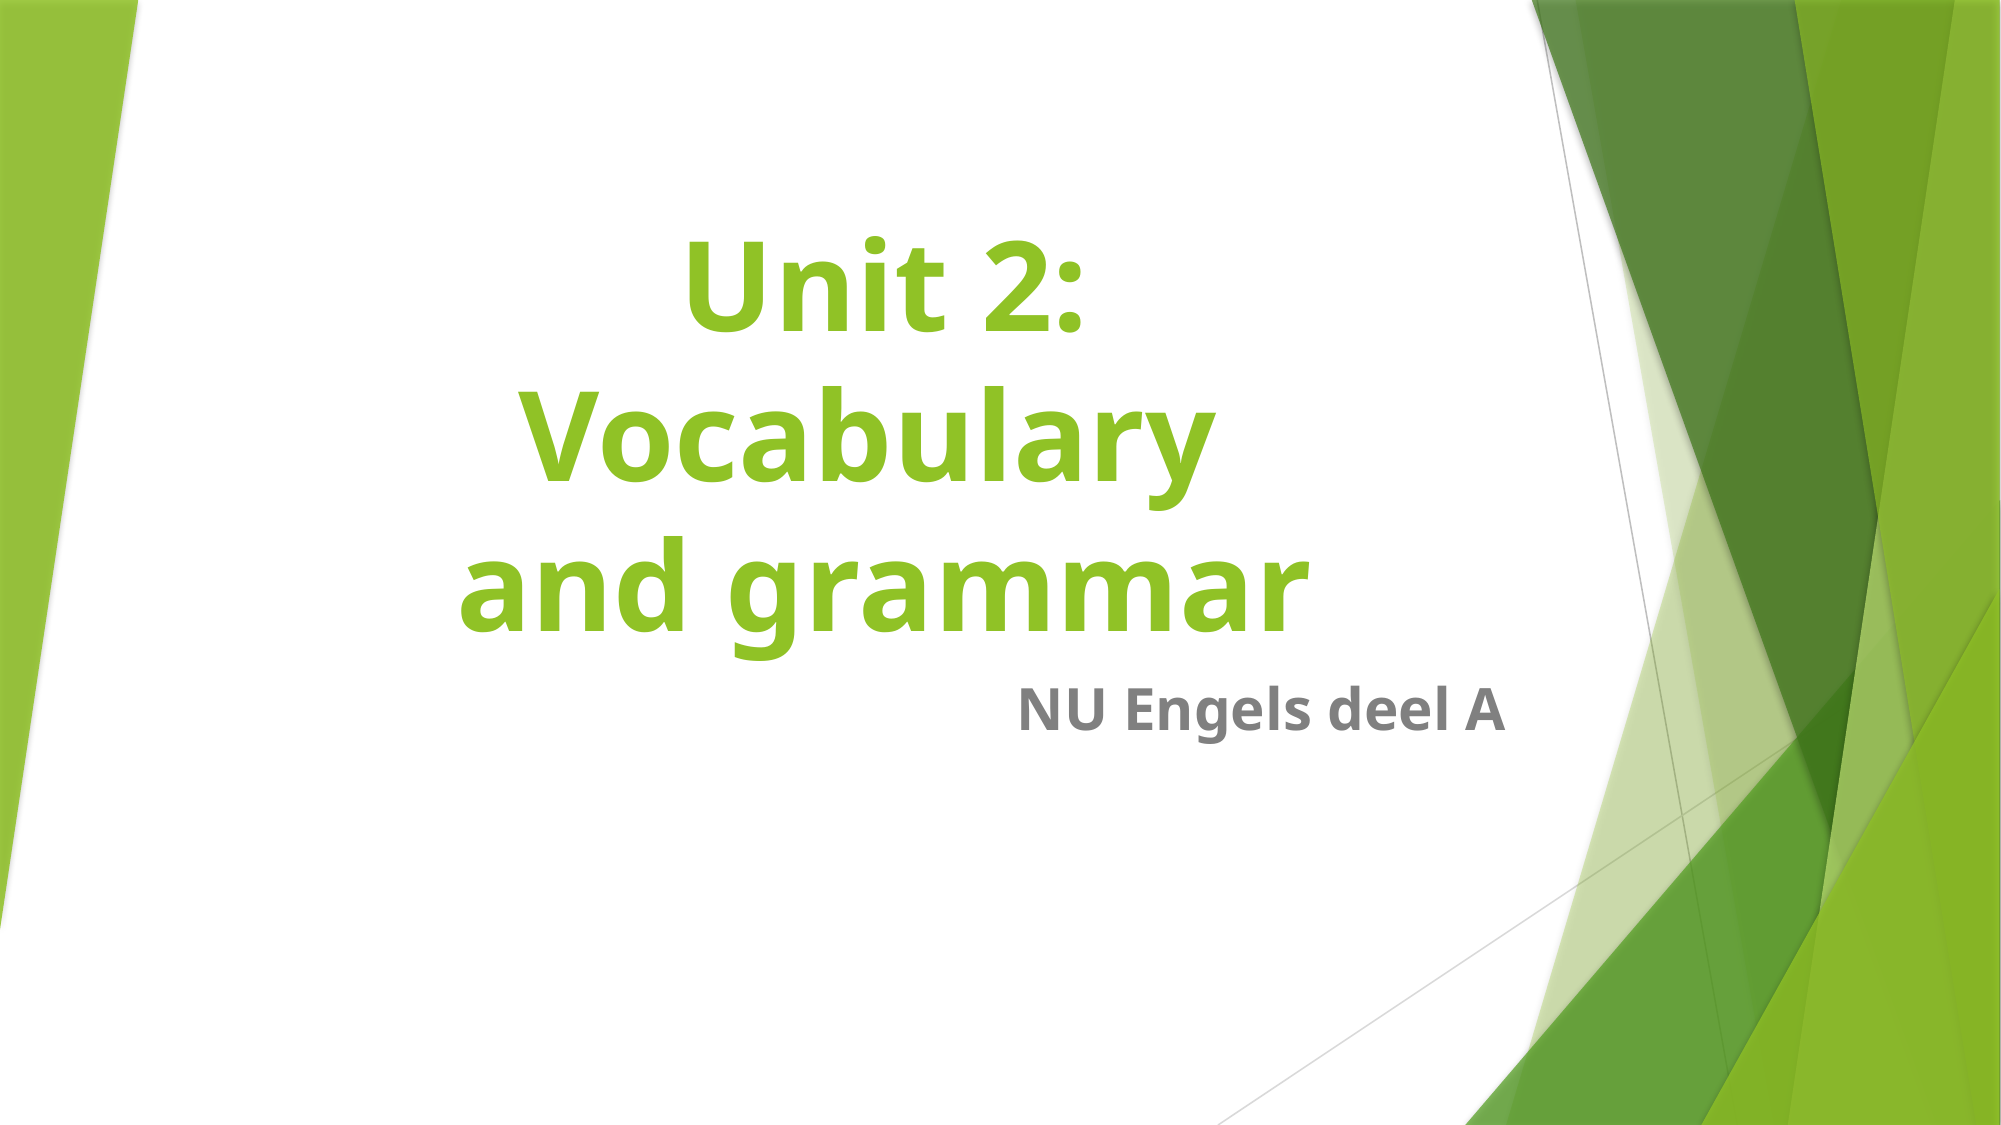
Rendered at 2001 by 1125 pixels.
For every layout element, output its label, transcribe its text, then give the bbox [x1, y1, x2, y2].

subtitle NU Engels deel A [247, 664, 1522, 845]
title Unit 2: Vocabulary and grammar [247, 216, 1522, 664]
